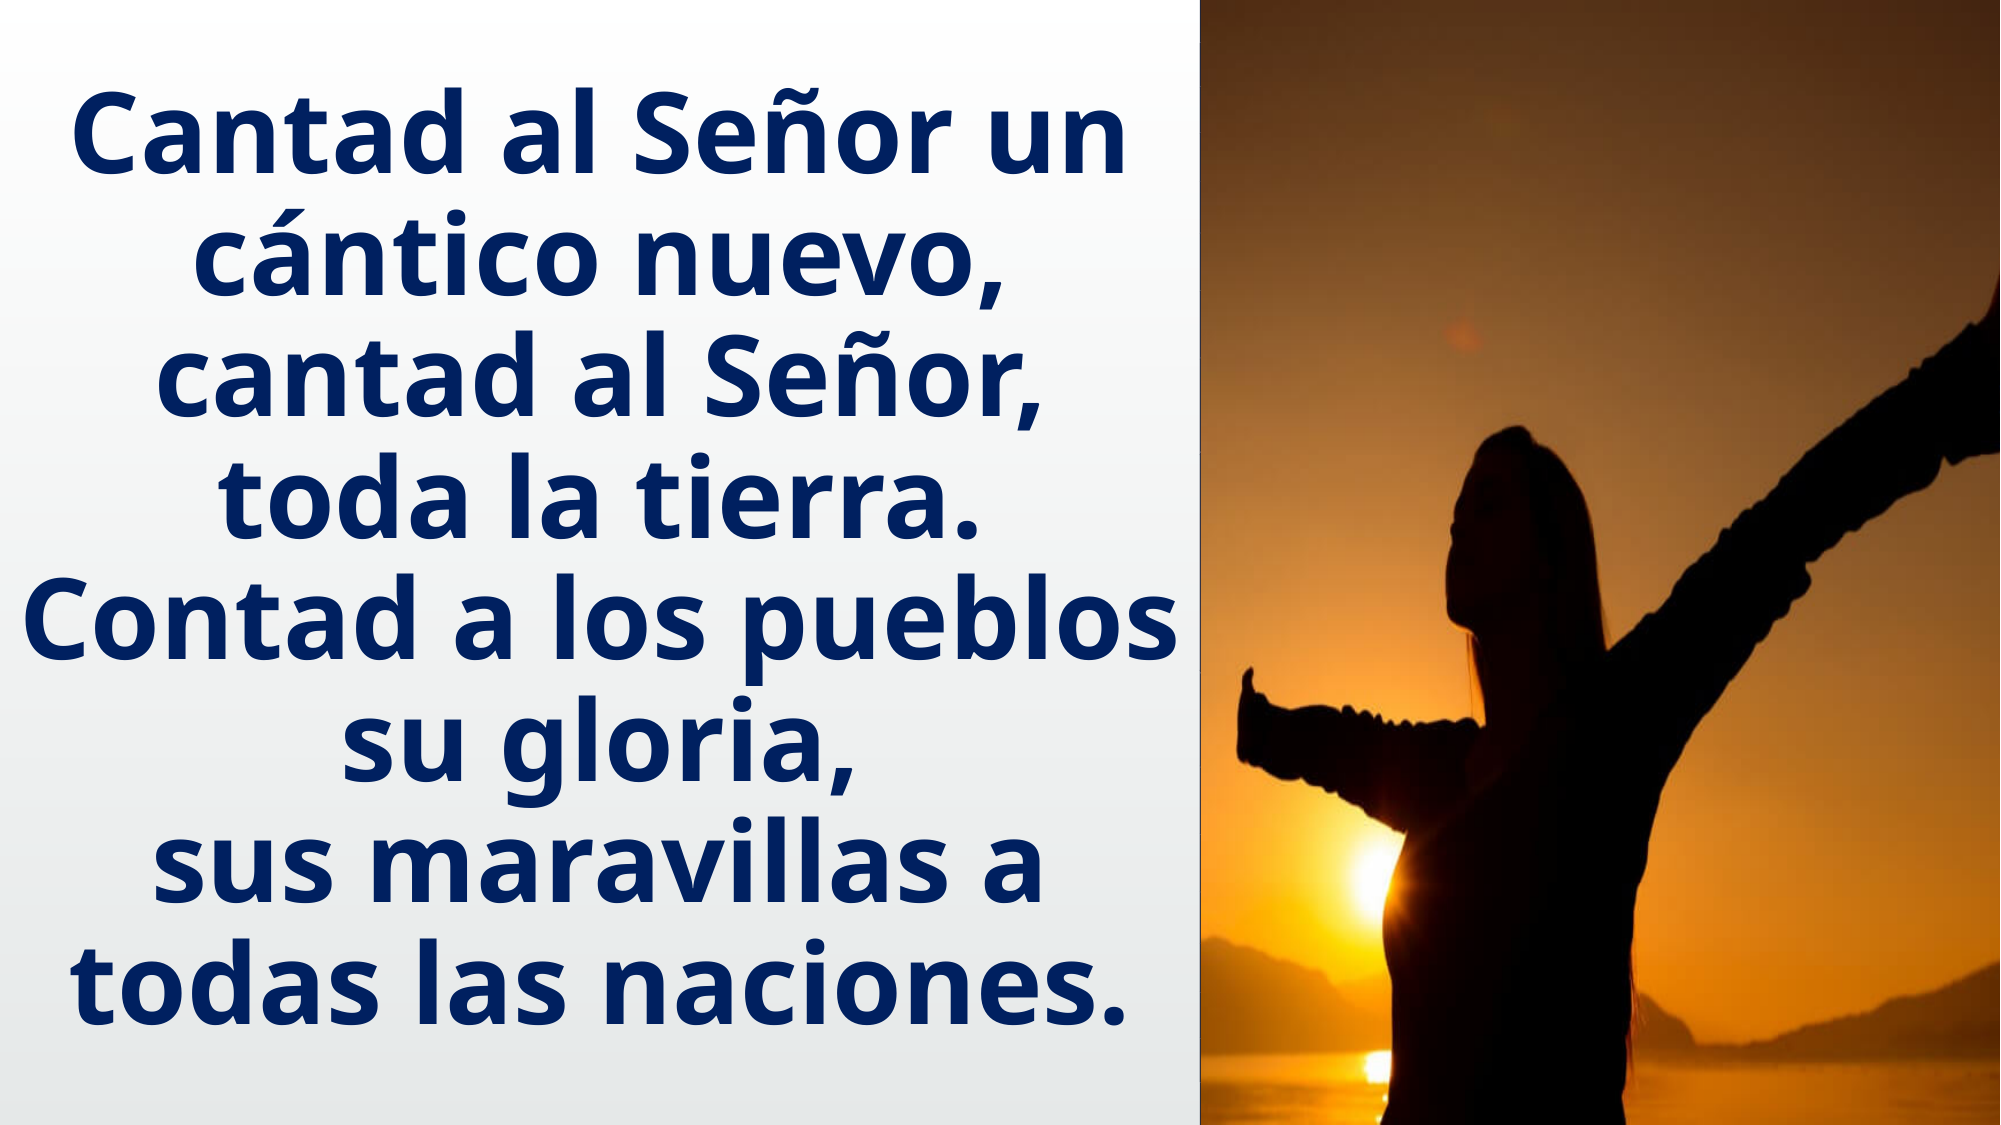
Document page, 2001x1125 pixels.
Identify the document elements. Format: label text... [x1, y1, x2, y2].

title Cantad al Señor un cántico nuevo, cantad al Señor, toda la tierra. Contad a los pueblos su gloria, sus maravillas a todas las naciones. [0, 0, 1200, 1125]
picture [1200, 0, 2000, 1125]
